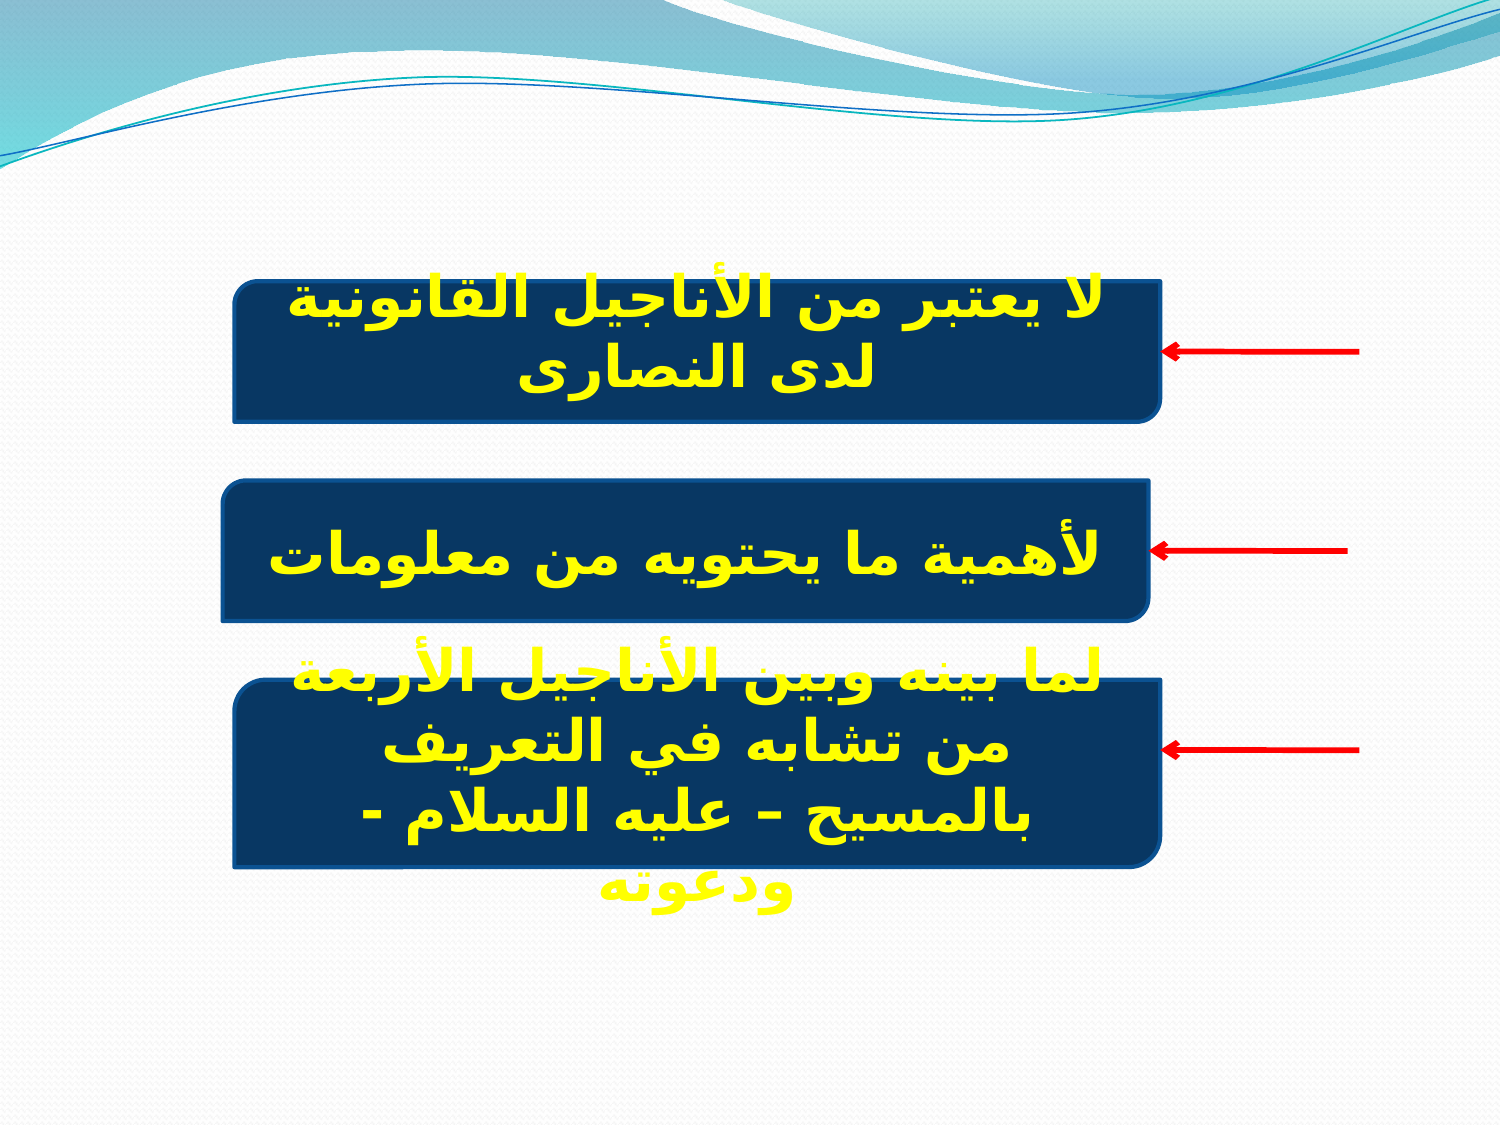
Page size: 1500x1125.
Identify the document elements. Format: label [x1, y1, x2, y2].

text_box [222, 480, 1348, 622]
text_box [234, 280, 1360, 423]
text_box [234, 679, 1360, 868]
